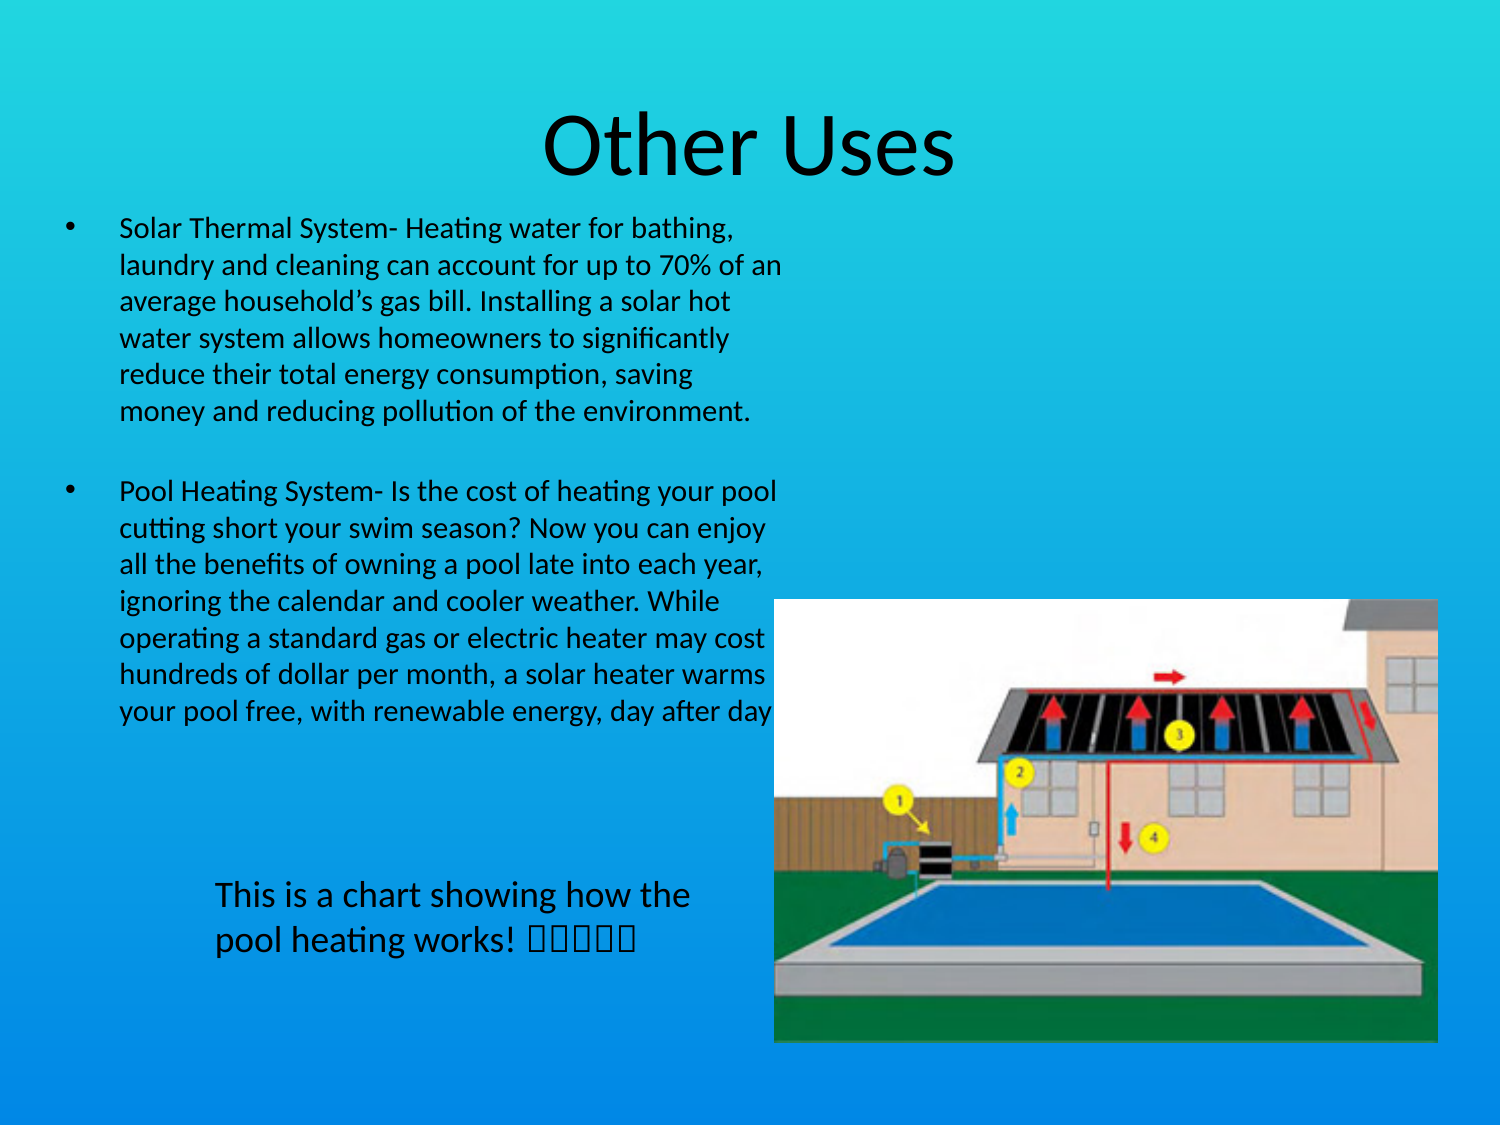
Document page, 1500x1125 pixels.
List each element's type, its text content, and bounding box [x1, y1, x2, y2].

title Other Uses [75, 45, 1425, 233]
picture [769, 891, 773, 902]
picture [774, 600, 1440, 1043]
text_box This is a chart showing how the pool heating works!  [200, 862, 752, 968]
list Solar Thermal System- Heating water for bathing, laundry and cleaning can account for up to 70% of an average household’s gas bill. Installing a solar hot water system allows homeowners to significantly reduce their total energy consumption, saving money and reducing pollution of the environment. Pool Heating System- Is the cost of heating your pool cutting short your swim season? Now you can enjoy all the benefits of owning a pool late into each year, ignoring the calendar and cooler weather. While operating a standard gas or electric heater may cost hundreds of dollar per month, a solar heater warms your pool free, with renewable energy, day after day! [50, 200, 800, 763]
